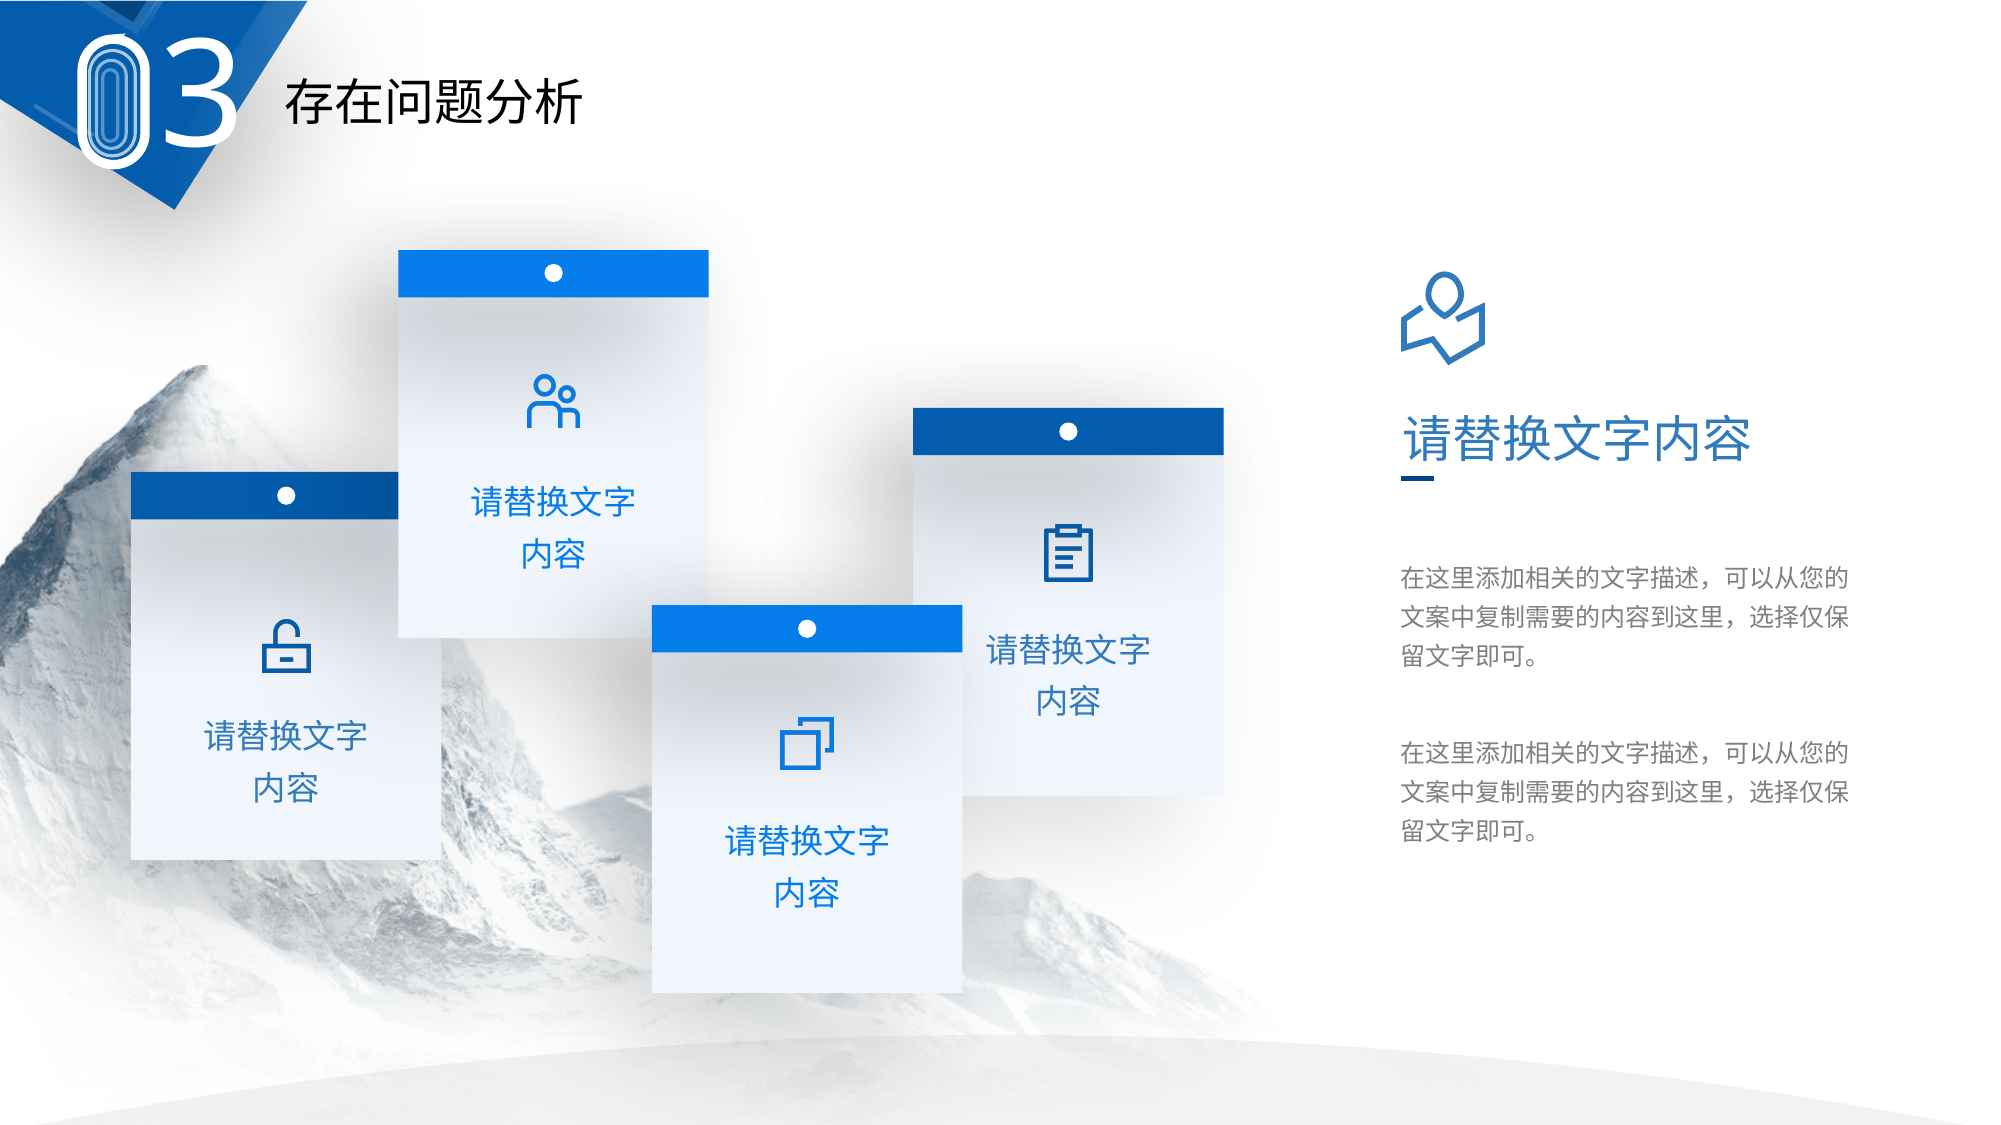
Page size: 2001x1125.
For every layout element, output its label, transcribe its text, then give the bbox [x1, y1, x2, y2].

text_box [398, 250, 709, 639]
text_box 3 [145, 0, 214, 185]
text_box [130, 471, 442, 860]
picture [1044, 524, 1093, 582]
text_box 存在问题分析 [284, 69, 643, 130]
text_box 请替换文字内容 [1557, 382, 1768, 475]
text_box [81, 37, 145, 166]
text_box [88, 49, 137, 157]
text_box 在这里添加相关的文字描述，可以从您的文案中复制需要的内容到这里，选择仅保留文字即可。 [1557, 721, 1878, 854]
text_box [1401, 271, 1485, 366]
text_box [101, 68, 119, 143]
picture [261, 619, 311, 673]
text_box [913, 407, 1224, 796]
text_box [651, 604, 963, 994]
picture [780, 717, 834, 770]
picture [0, 365, 1557, 1125]
text_box [95, 59, 128, 150]
text_box 在这里添加相关的文字描述，可以从您的文案中复制需要的内容到这里，选择仅保留文字即可。 [1557, 545, 1878, 678]
picture [527, 374, 580, 428]
